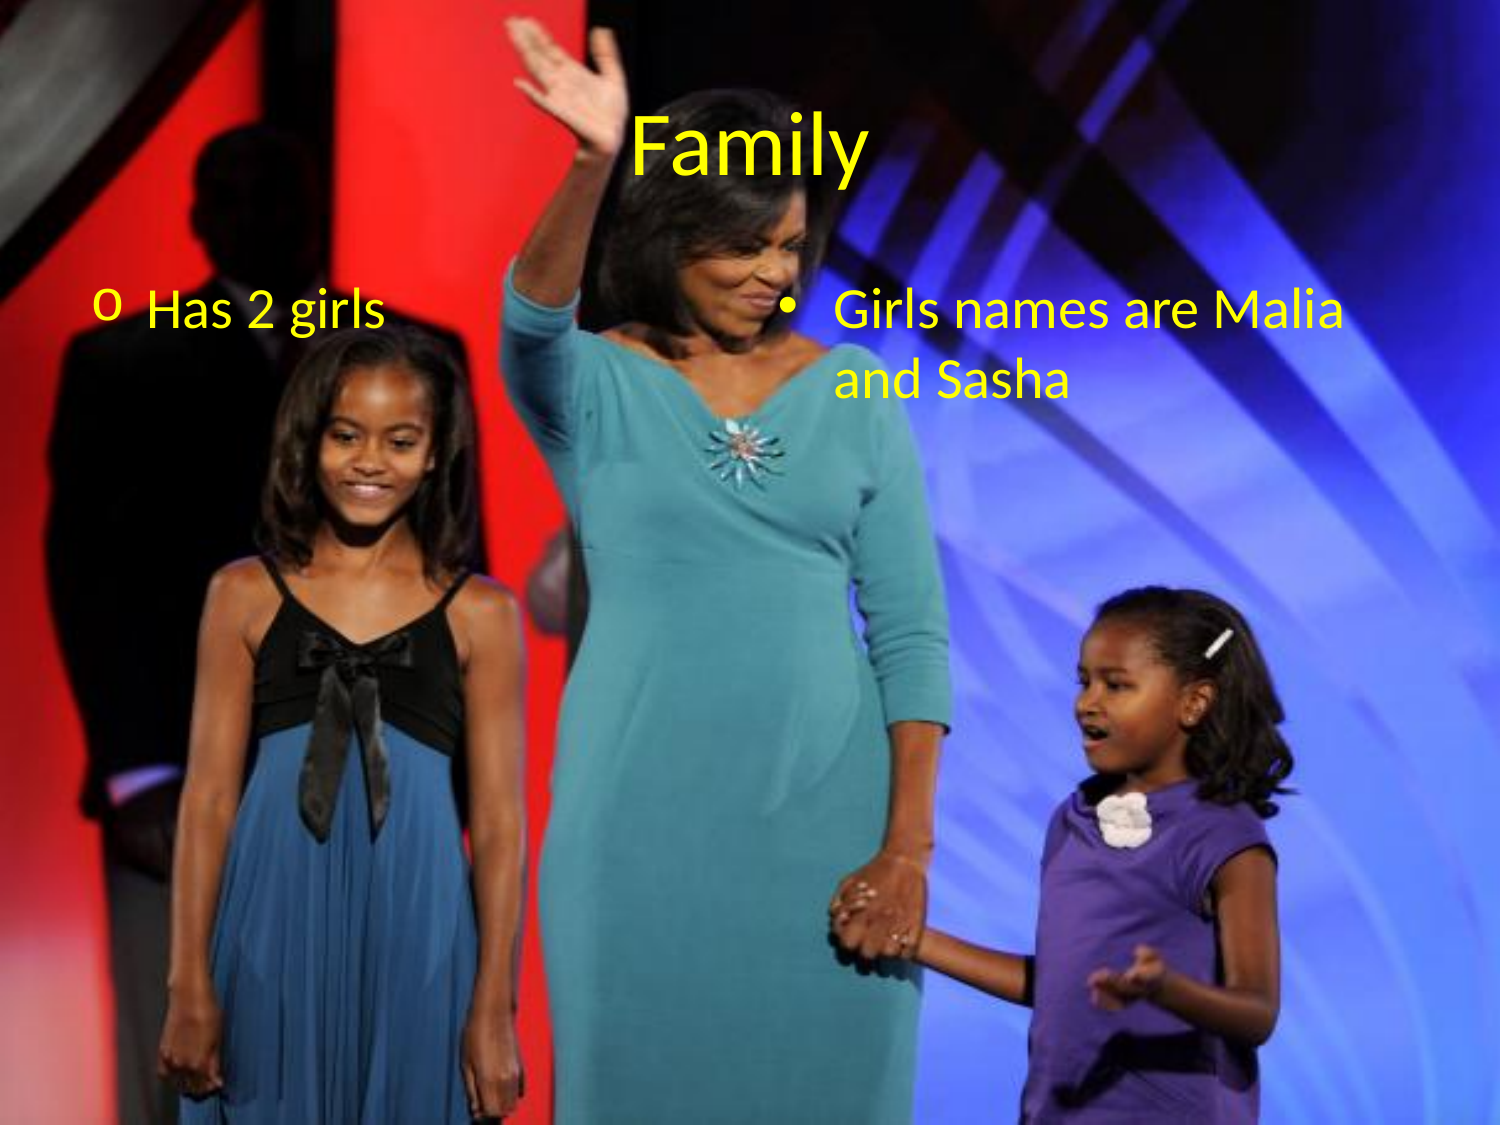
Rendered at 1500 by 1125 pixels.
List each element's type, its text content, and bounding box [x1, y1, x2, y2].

list Has 2 girls [75, 262, 738, 1005]
title Family [75, 45, 1425, 233]
list Girls names are Malia and Sasha [762, 262, 1425, 1005]
picture [0, 0, 1500, 1125]
